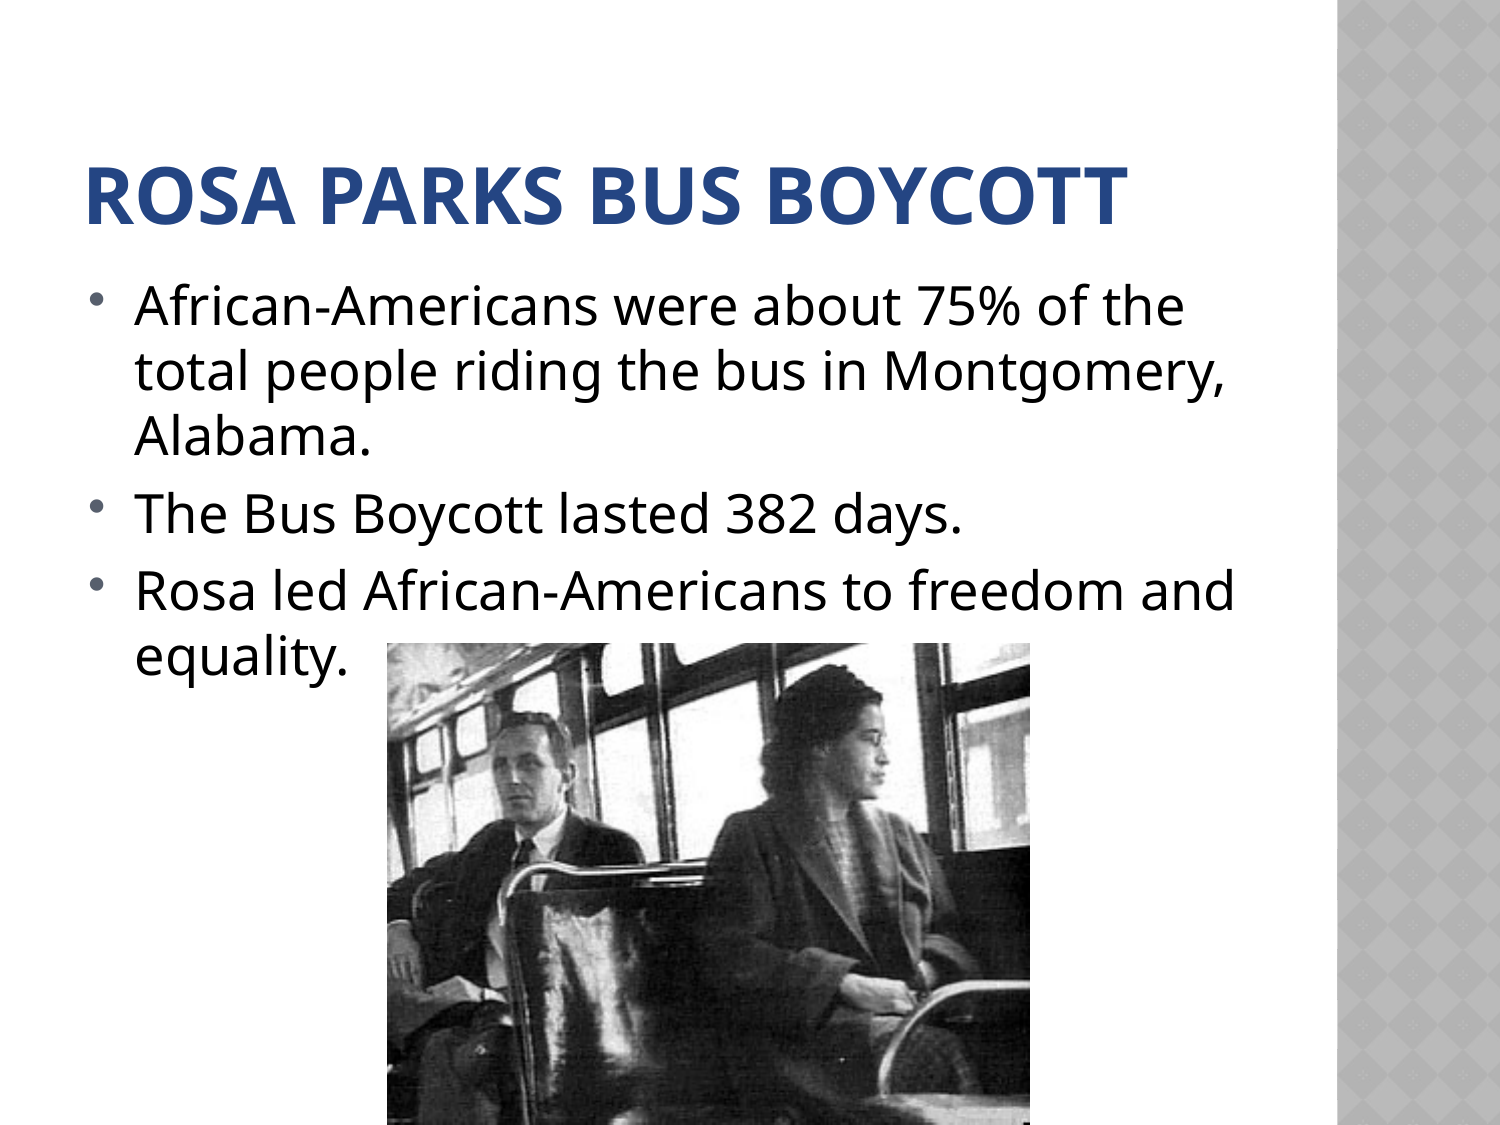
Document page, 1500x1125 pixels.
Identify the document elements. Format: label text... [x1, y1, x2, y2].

picture [387, 643, 1030, 1125]
title Rosa parks bus boycott [75, 52, 1263, 240]
list African-Americans were about 75% of the total people riding the bus in Montgomery, Alabama. The Bus Boycott lasted 382 days. Rosa led African-Americans to freedom and equality. [74, 263, 1263, 1060]
